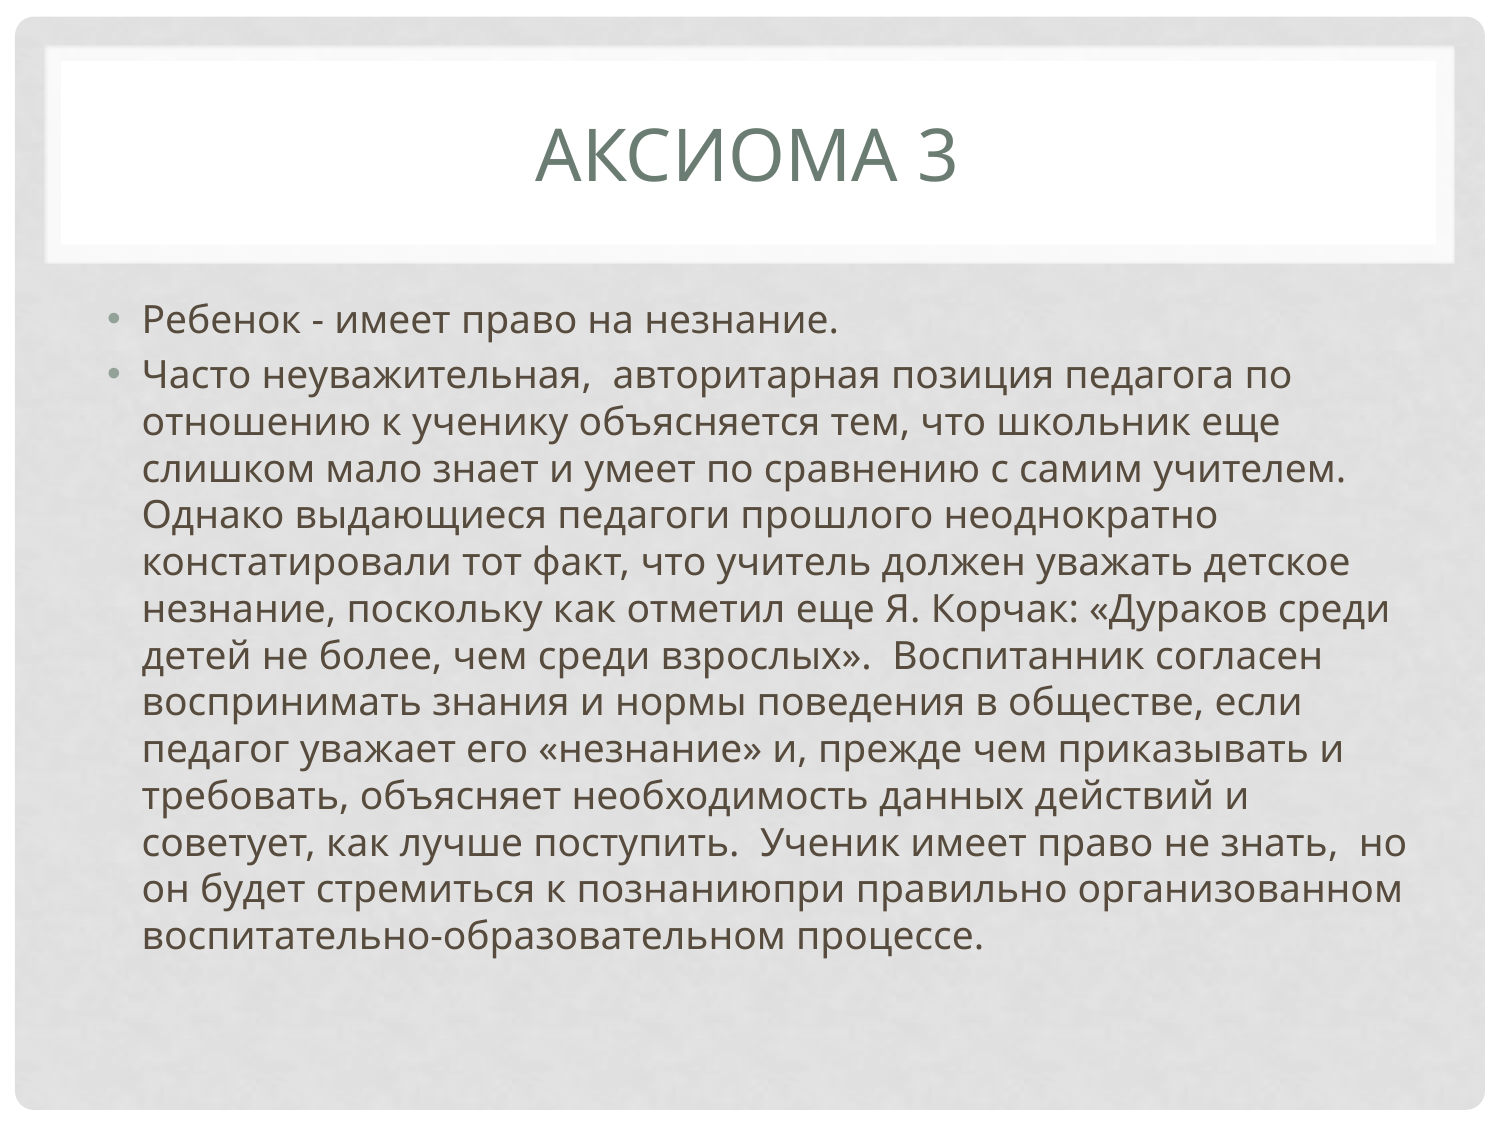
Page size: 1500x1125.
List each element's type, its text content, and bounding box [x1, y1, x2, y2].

list Ребенок - имеет право на незнание. Часто неуважительная, авторитарная позиция педагога по отношению к ученику объясняется тем, что школьник еще слишком мало знает и умеет по сравнению с самим учителем. Однако выдающиеся педагоги прошлого неоднократно констатировали тот факт, что учитель должен уважать детское незнание, поскольку как отметил еще Я. Корчак: «Дураков среди детей не более, чем среди взрослых». Воспитанник согласен воспринимать знания и нормы поведения в обществе, если педагог уважает его «незнание» и, прежде чем приказывать и требовать, объясняет необходимость данных действий и советует, как лучше поступить. Ученик имеет право не знать, но он будет стремиться к познаниюпри правильно организованном воспитательно-образовательном процессе. [75, 287, 1425, 1005]
title Аксиома 3 [69, 66, 1425, 238]
